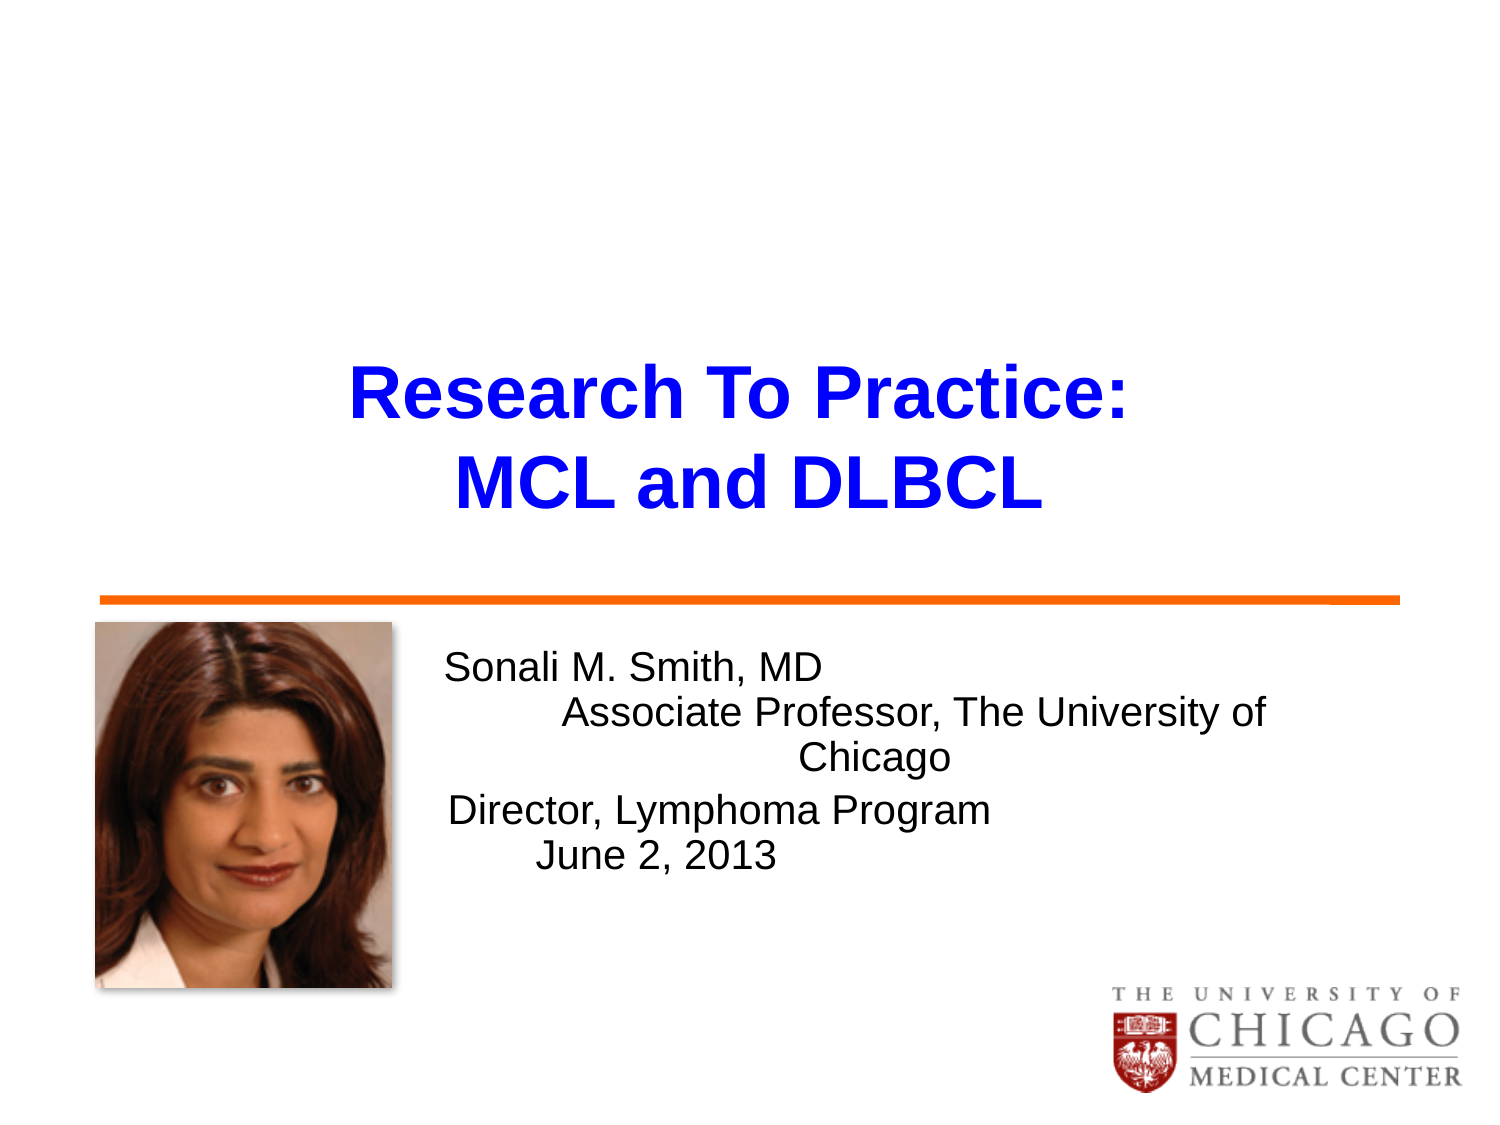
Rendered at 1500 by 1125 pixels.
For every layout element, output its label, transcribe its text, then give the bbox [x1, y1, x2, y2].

picture [95, 622, 392, 988]
picture [1112, 987, 1463, 1093]
subtitle Sonali M. Smith, MD Associate Professor, The University of Chicago Director, Lymphoma Program June 2, 2013 [427, 637, 1346, 925]
title Research To Practice: MCL and DLBCL [112, 312, 1388, 554]
